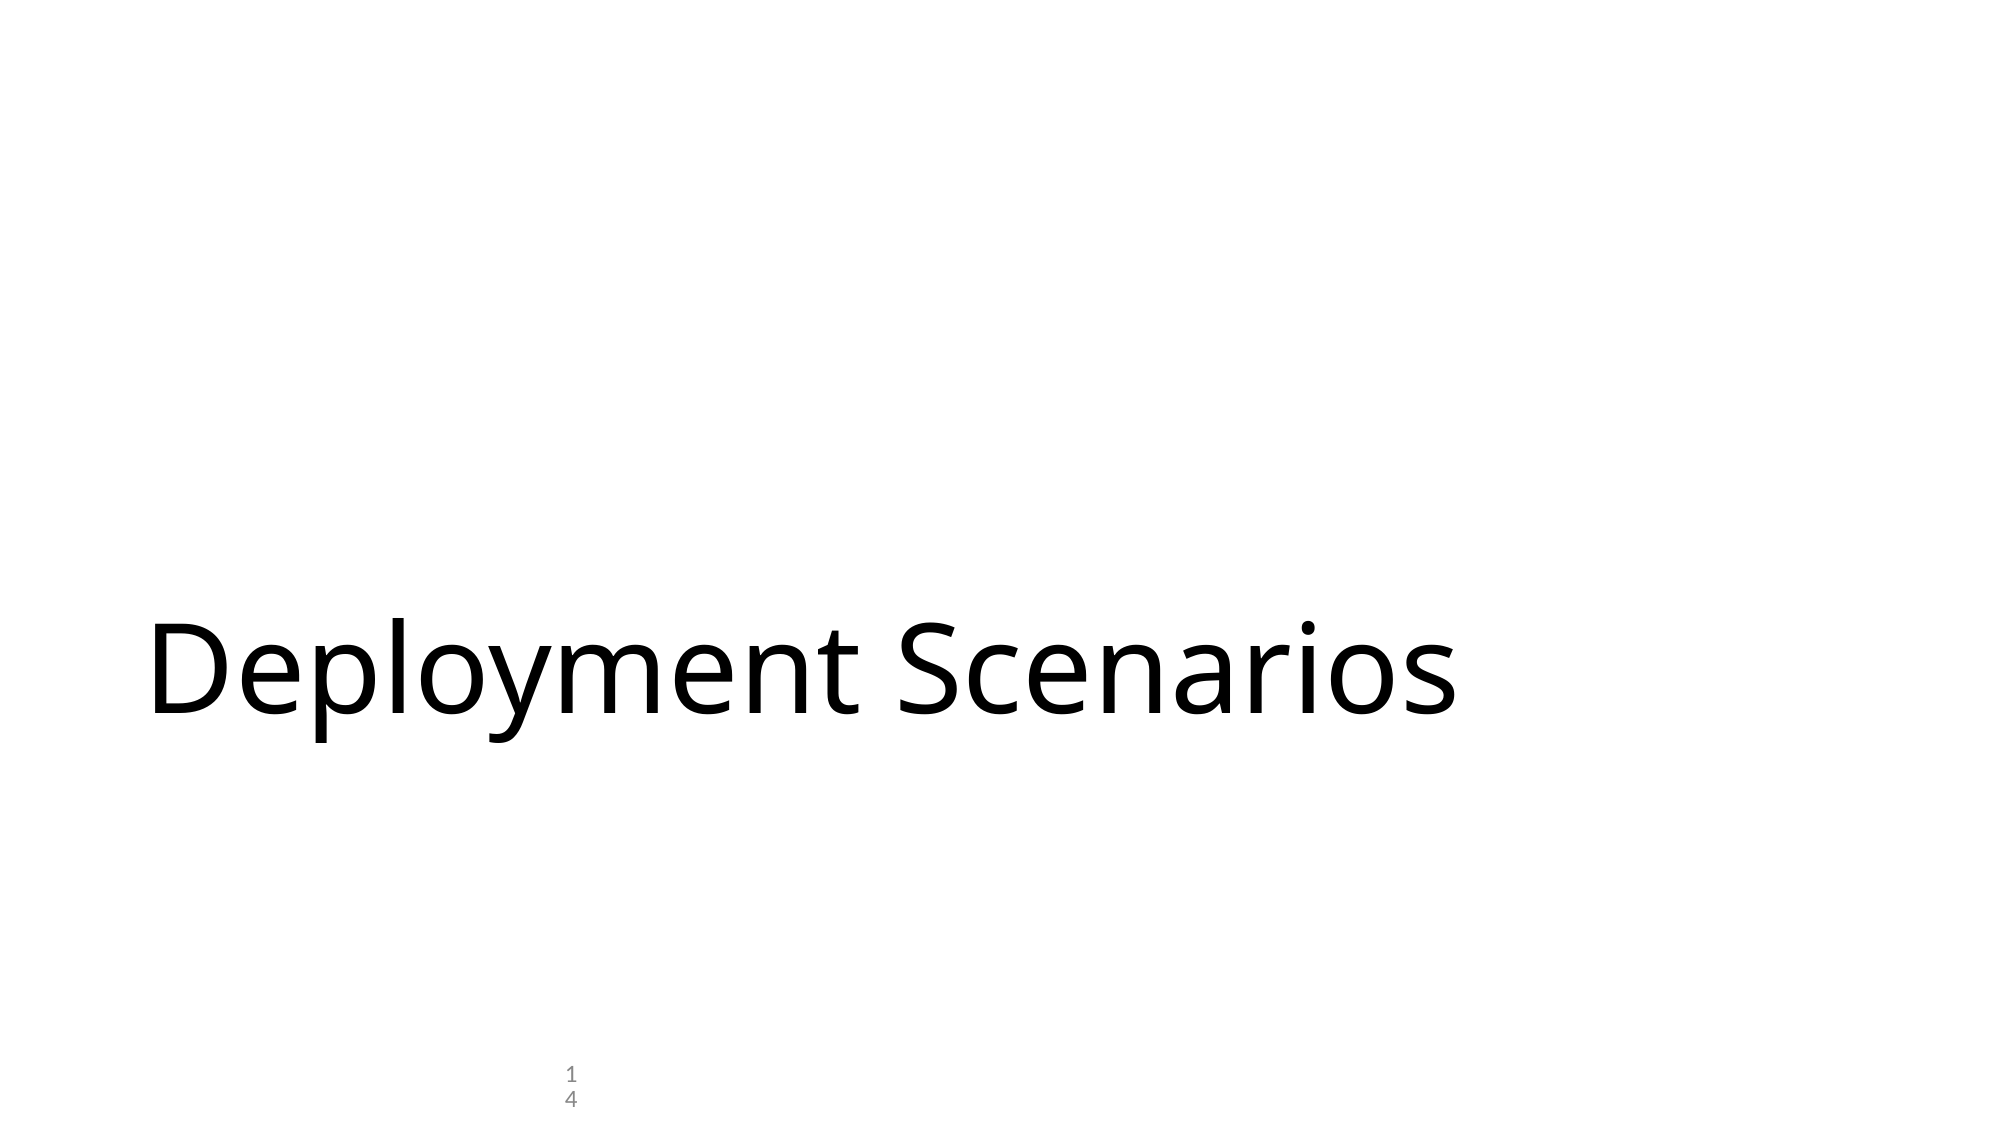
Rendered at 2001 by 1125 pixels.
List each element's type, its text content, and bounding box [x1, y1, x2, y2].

title Deployment Scenarios [135, 279, 1862, 749]
slide_number 14 [556, 1050, 588, 1096]
